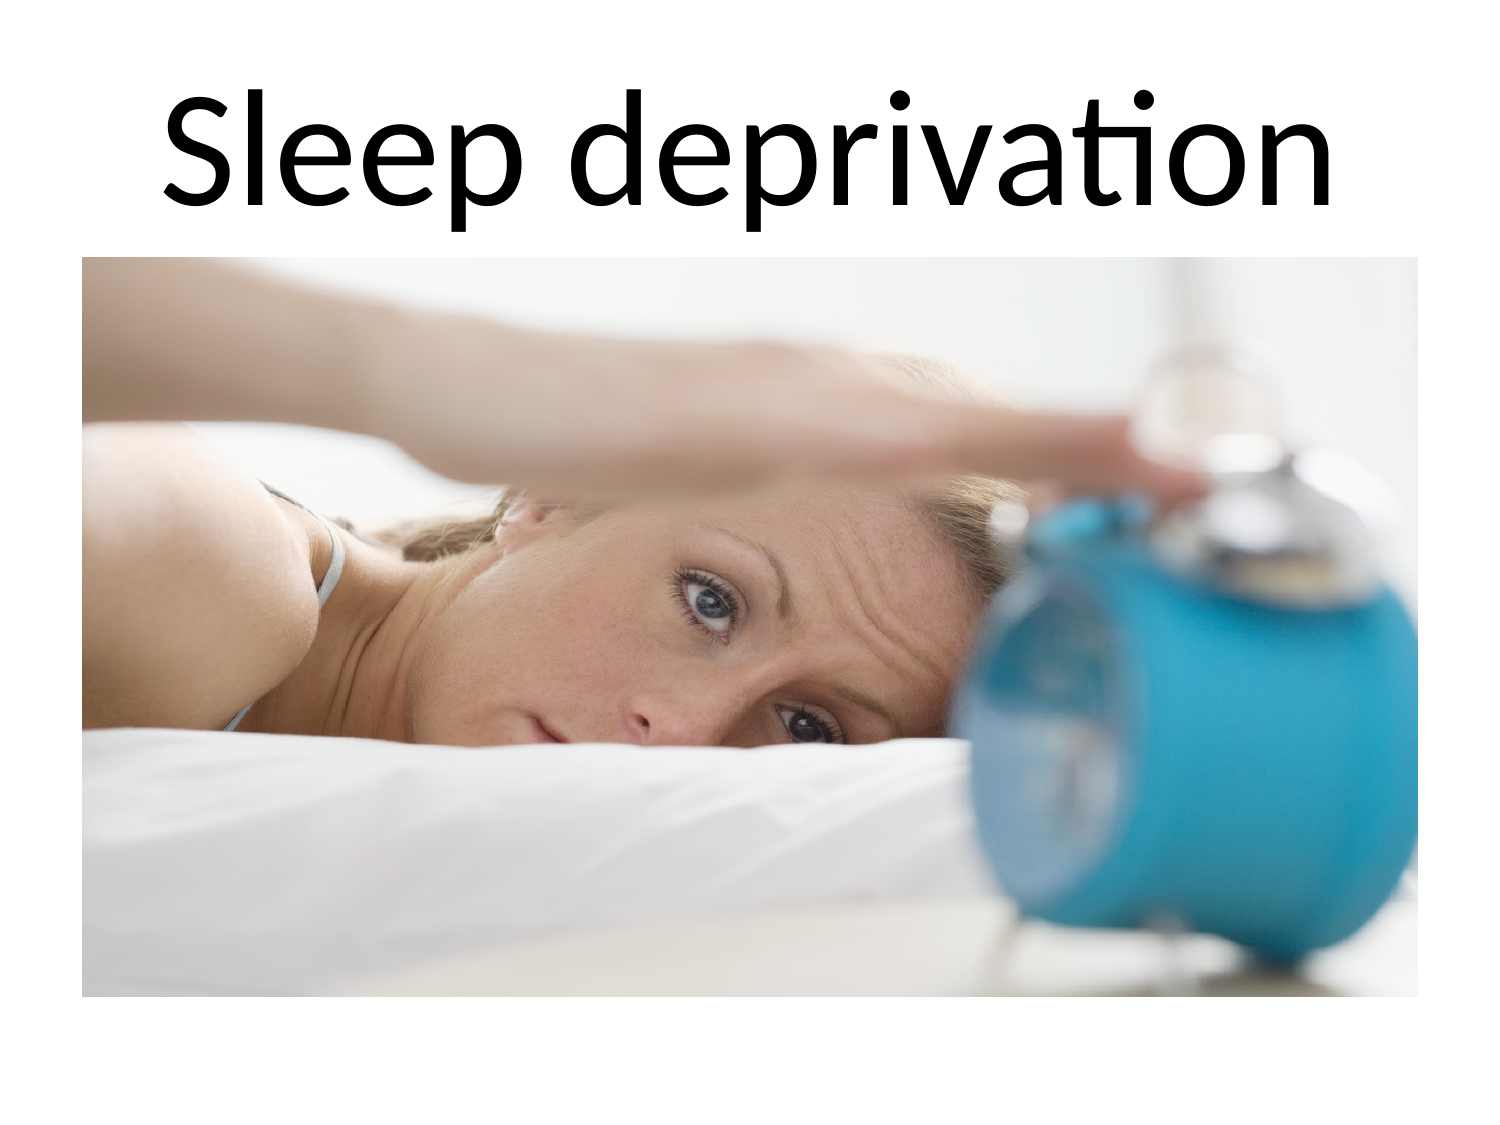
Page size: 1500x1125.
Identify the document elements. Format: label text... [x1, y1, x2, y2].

title Sleep deprivation [75, 45, 1425, 233]
picture [81, 257, 1419, 997]
